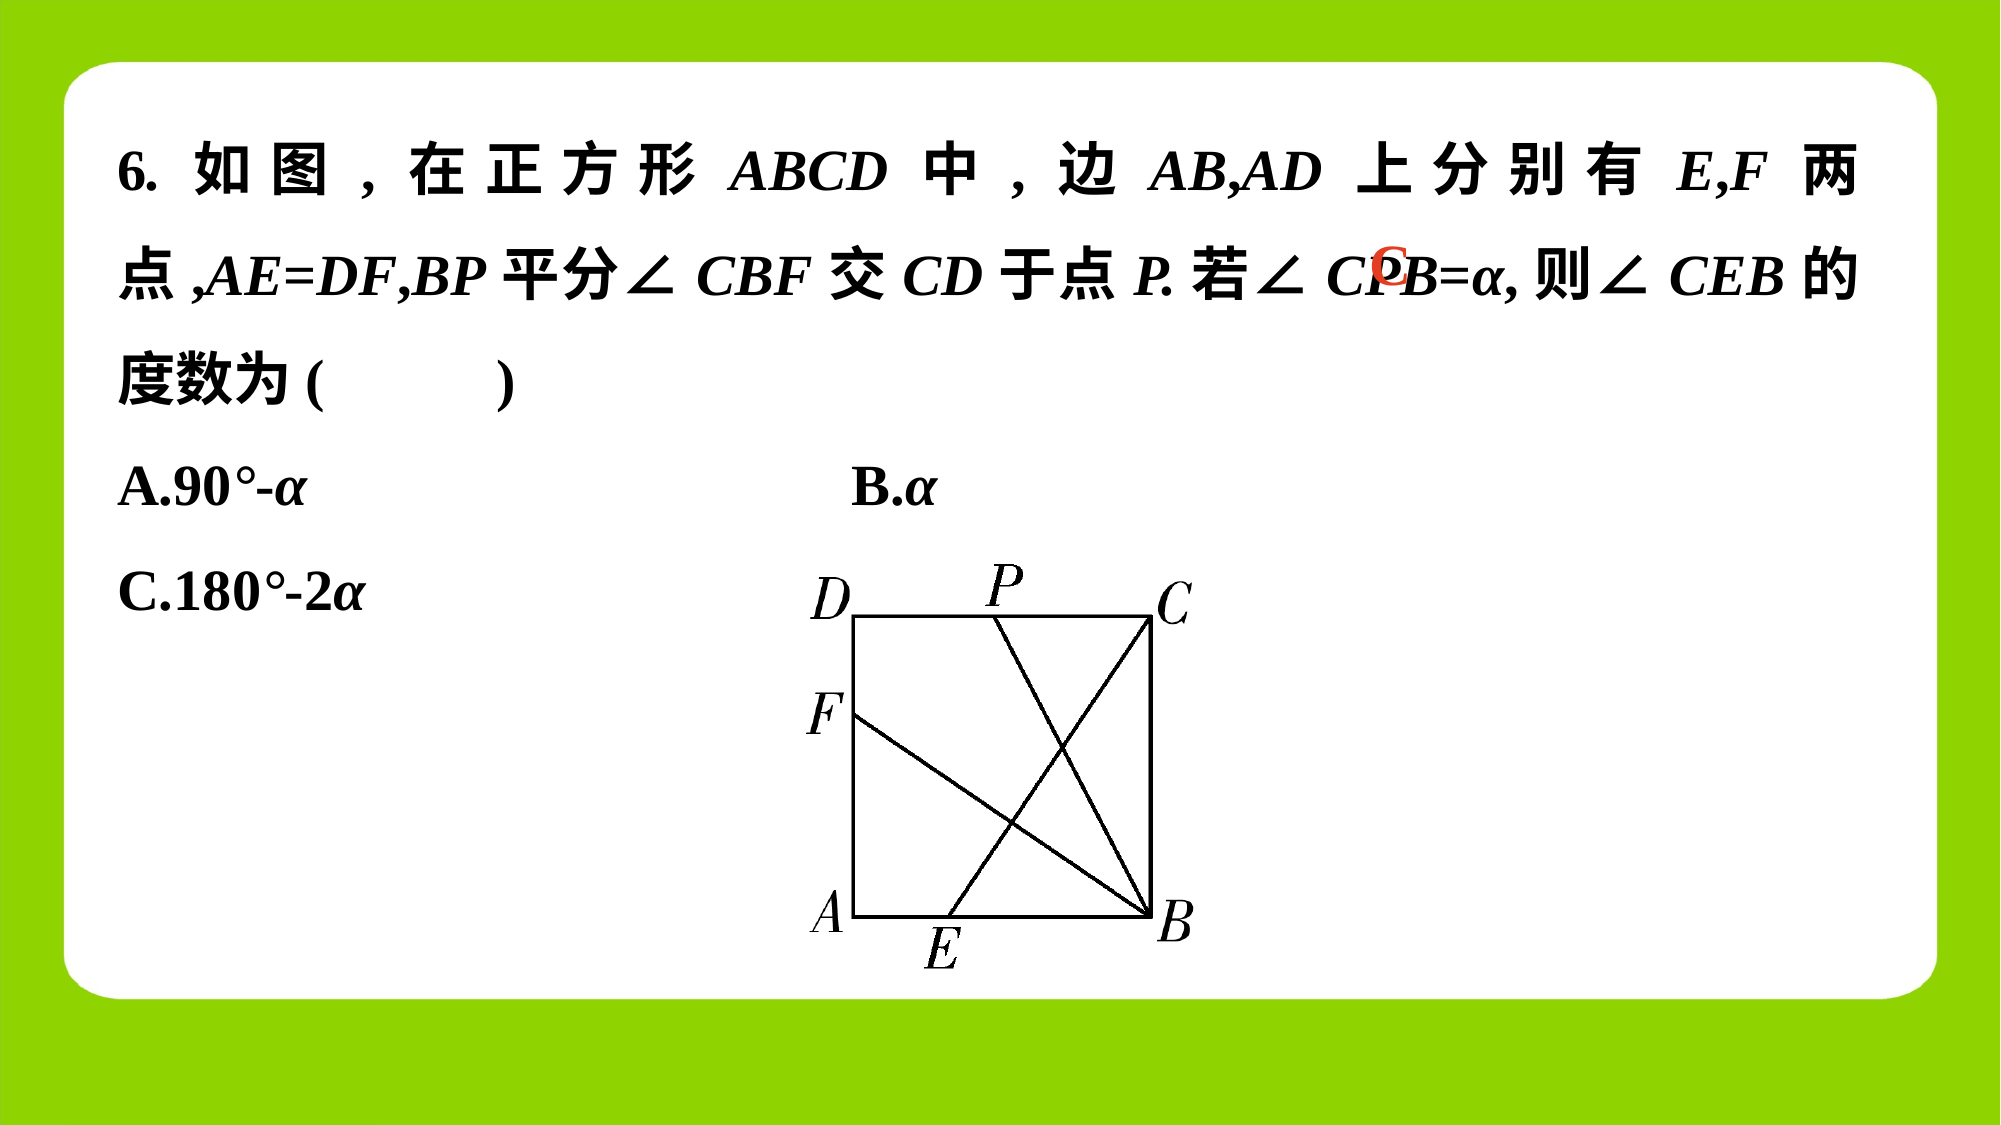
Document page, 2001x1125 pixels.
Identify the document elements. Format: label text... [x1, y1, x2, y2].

picture [0, 0, 2001, 1125]
text_box C [1354, 219, 1430, 305]
